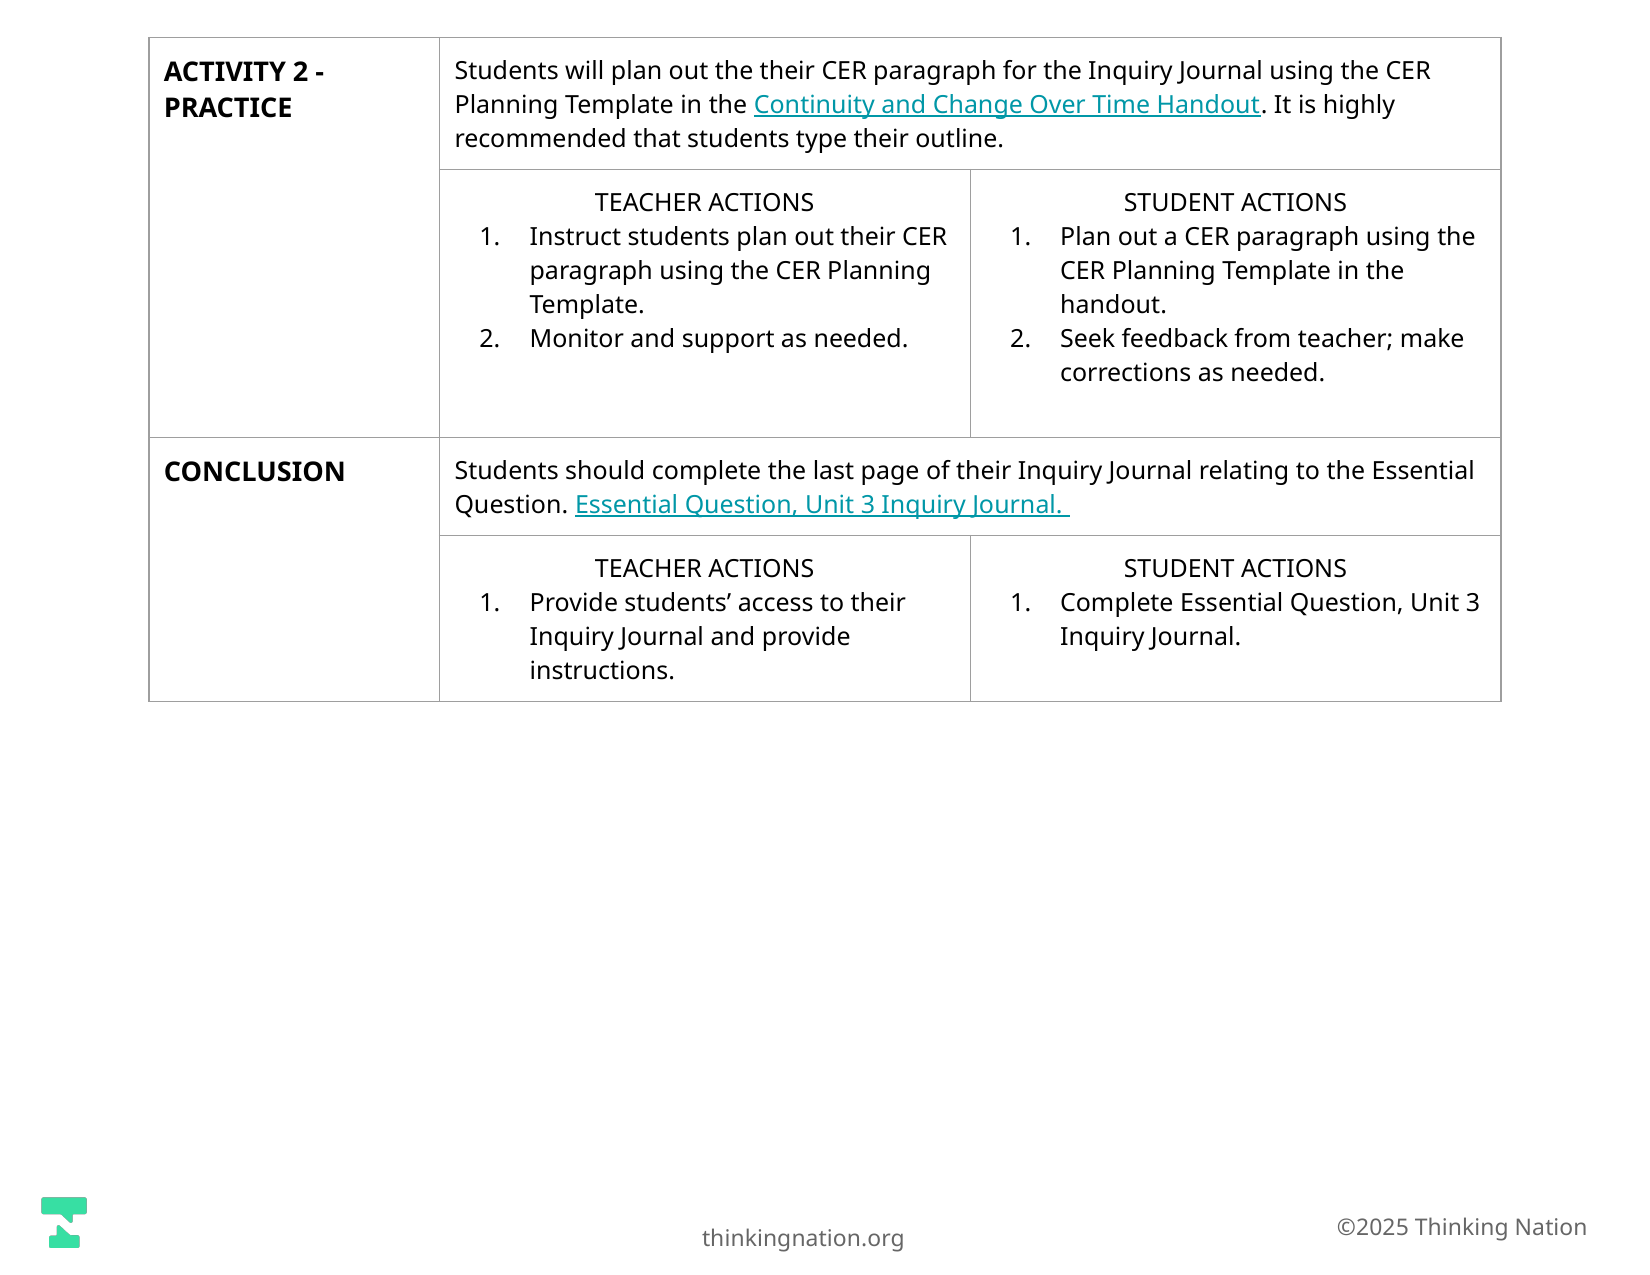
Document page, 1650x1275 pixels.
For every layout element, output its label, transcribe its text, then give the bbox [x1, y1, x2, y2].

table_cell TEACHER ACTIONS Instruct students plan out their CER paragraph using the CER Planning Template. Monitor and support as needed. [440, 170, 970, 437]
picture [28, 1186, 100, 1258]
table_cell STUDENT ACTIONS Complete Essential Question, Unit 3 Inquiry Journal. [971, 536, 1500, 701]
table_cell TEACHER ACTIONS Provide students’ access to their Inquiry Journal and provide instructions. [440, 536, 970, 701]
table_cell STUDENT ACTIONS Plan out a CER paragraph using the CER Planning Template in the handout. Seek feedback from teacher; make corrections as needed. [971, 170, 1500, 437]
text_box thinkingnation.org [652, 1207, 955, 1258]
table_header ACTIVITY 2 - PRACTICE [150, 38, 439, 437]
table_cell Students should complete the last page of their Inquiry Journal relating to the Essential Question. Essential Question, Unit 3 Inquiry Journal. [440, 438, 1500, 535]
table_cell CONCLUSION [150, 438, 439, 701]
text_box ©2025 Thinking Nation [1302, 1197, 1605, 1248]
table_header Students will plan out the their CER paragraph for the Inquiry Journal using the CER Planning Template in the Continuity and Change Over Time Handout. It is highly recommended that students type their outline. [440, 38, 1500, 169]
